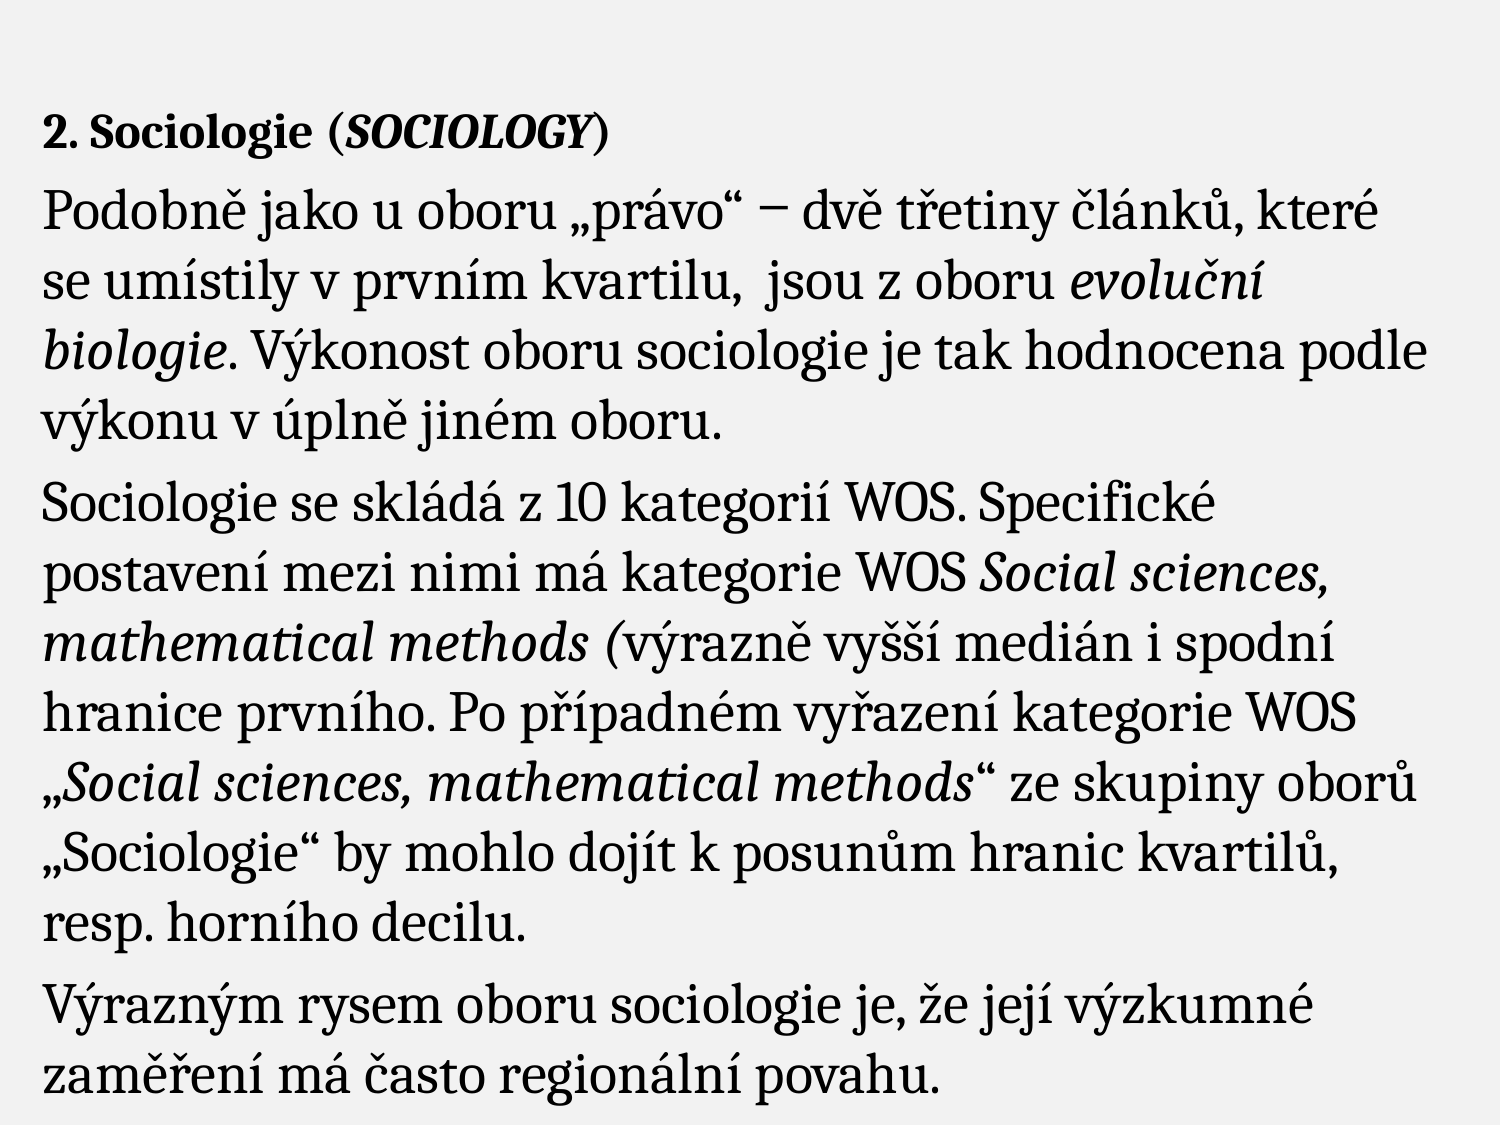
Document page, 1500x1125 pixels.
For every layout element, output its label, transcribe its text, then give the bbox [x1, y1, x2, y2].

list 2. Sociologie (SOCIOLOGY) Podobně jako u oboru „právo“ ‒ dvě třetiny článků, které se umístily v prvním kvartilu, jsou z oboru evoluční biologie. Výkonost oboru sociologie je tak hodnocena podle výkonu v úplně jiném oboru. Sociologie se skládá z 10 kategorií WOS. Specifické postavení mezi nimi má kategorie WOS Social sciences, mathematical methods (výrazně vyšší medián i spodní hranice prvního. Po případném vyřazení kategorie WOS „Social sciences, mathematical methods“ ze skupiny oborů „Sociologie“ by mohlo dojít k posunům hranic kvartilů, resp. horního decilu. Výrazným rysem oboru sociologie je, že její výzkumné zaměření má často regionální povahu. [27, 90, 1451, 1090]
